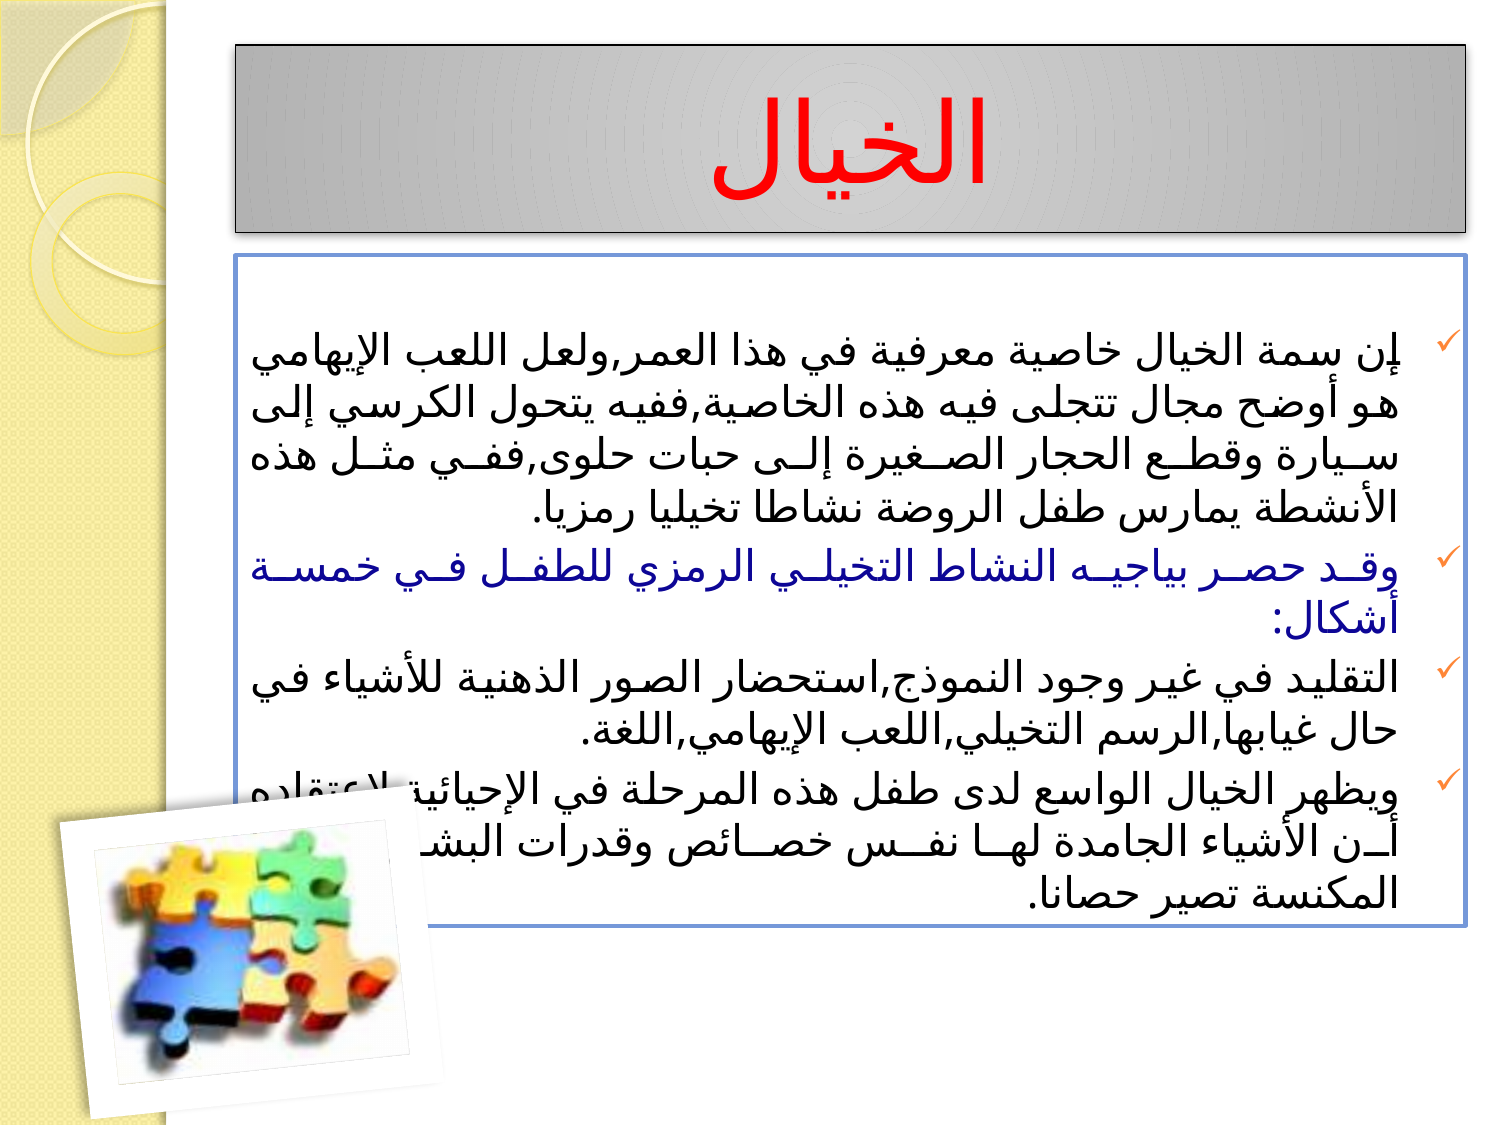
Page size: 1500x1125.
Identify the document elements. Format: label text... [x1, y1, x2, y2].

list إن سمة الخيال خاصية معرفية في هذا العمر,ولعل اللعب الإيهامي هو أوضح مجال تتجلى فيه هذه الخاصية,ففيه يتحول الكرسي إلى سيارة وقطع الحجار الصغيرة إلى حبات حلوى,ففي مثل هذه الأنشطة يمارس طفل الروضة نشاطا تخيليا رمزيا. وقد حصر بياجيه النشاط التخيلي الرمزي للطفل في خمسة أشكال: التقليد في غير وجود النموذج,استحضار الصور الذهنية للأشياء في حال غيابها,الرسم التخيلي,اللعب الإيهامي,اللغة. ويظهر الخيال الواسع لدى طفل هذه المرحلة في الإحيائية لاعتقاده أن الأشياء الجامدة لها نفس خصائص وقدرات البشر,فعصا المكنسة تصير حصانا. [233, 253, 1468, 928]
title الخيال [235, 44, 1466, 233]
picture [95, 821, 409, 1084]
